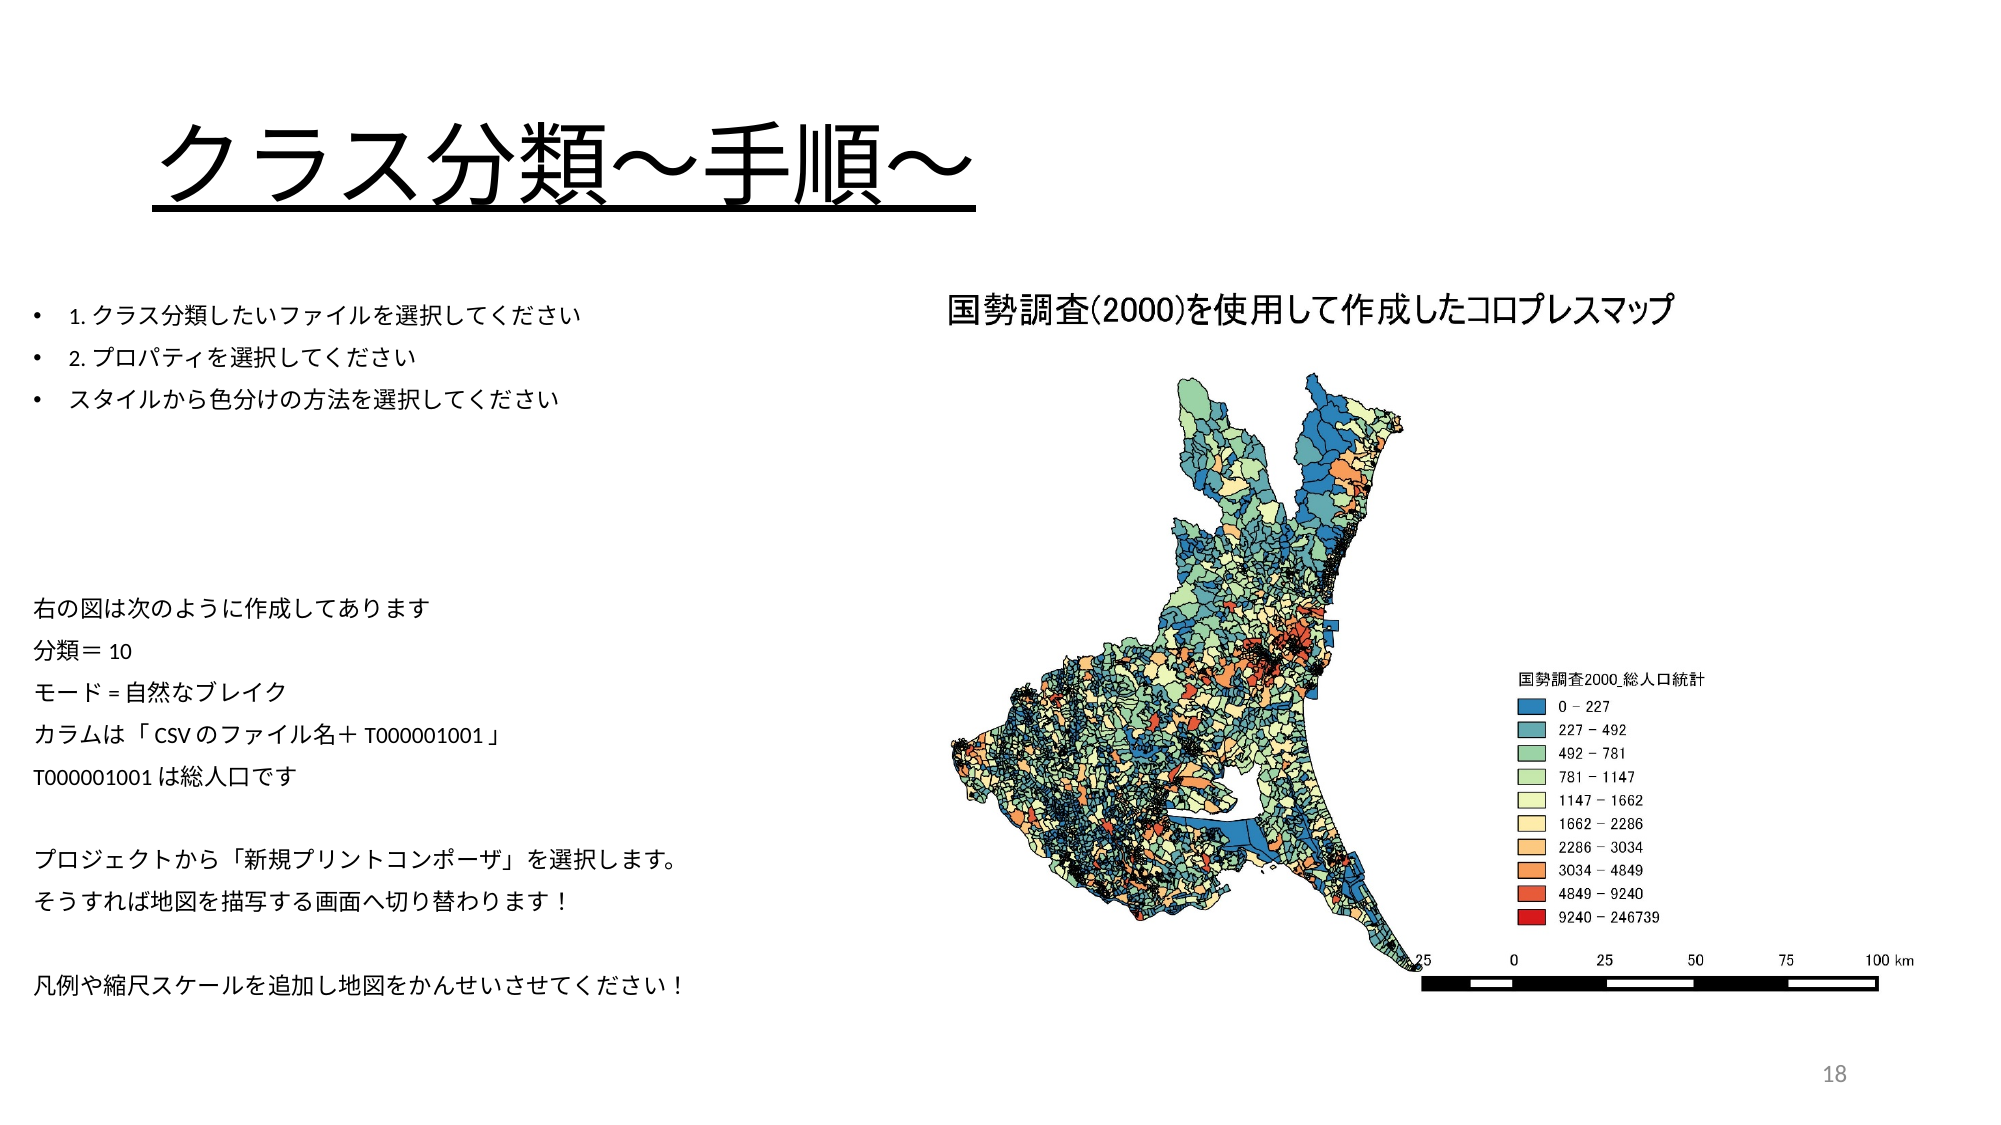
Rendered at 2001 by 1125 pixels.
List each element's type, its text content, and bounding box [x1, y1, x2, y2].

slide_number 18 [1412, 1043, 1863, 1103]
title クラス分類～手順～ [137, 59, 1863, 278]
list 1.クラス分類したいファイルを選択してください 2.プロパティを選択してください スタイルから色分けの方法を選択してください 右の図は次のように作成してあります 分類＝10 モード=自然なブレイク カラムは「CSVのファイル名＋T000001001」 T000001001は総人口です プロジェクトから「新規プリントコンポーザ」を選択します。 そうすれば地図を描写する画面へ切り替わります！ 凡例や縮尺スケールを追加し地図をかんせいさせてください！ [18, 296, 751, 1014]
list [751, 224, 1922, 1043]
